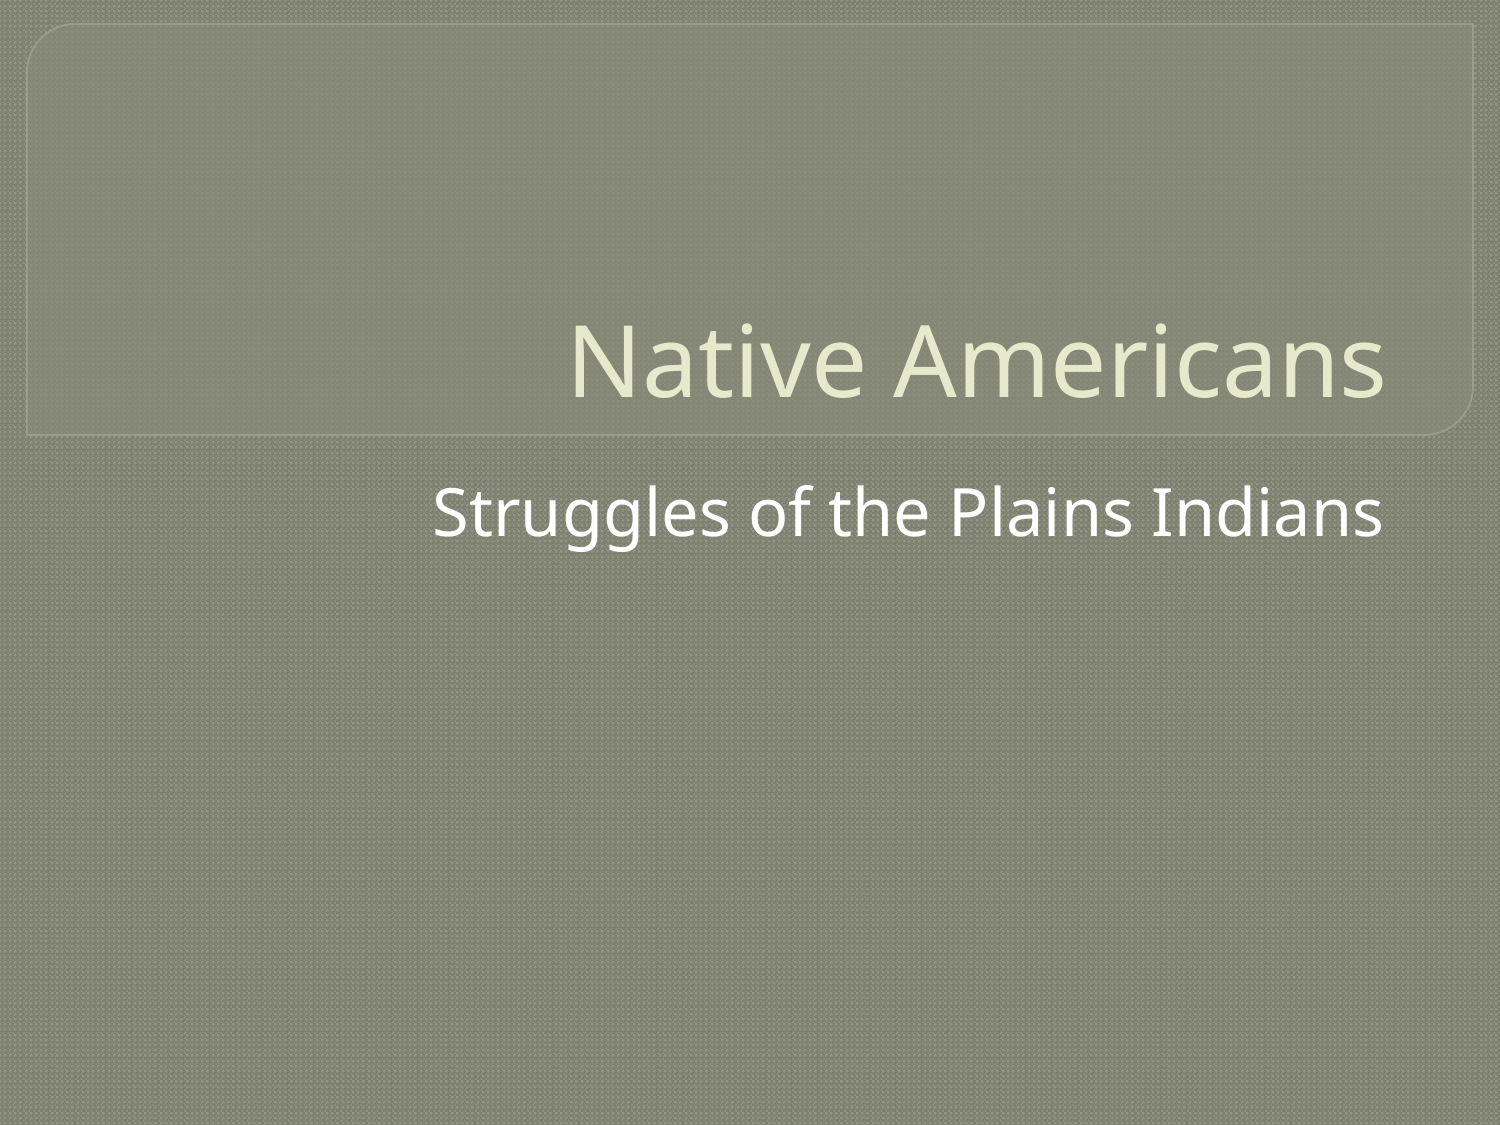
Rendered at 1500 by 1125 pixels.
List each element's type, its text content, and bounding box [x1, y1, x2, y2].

subtitle Struggles of the Plains Indians [350, 462, 1427, 750]
title Native Americans [76, 62, 1427, 425]
